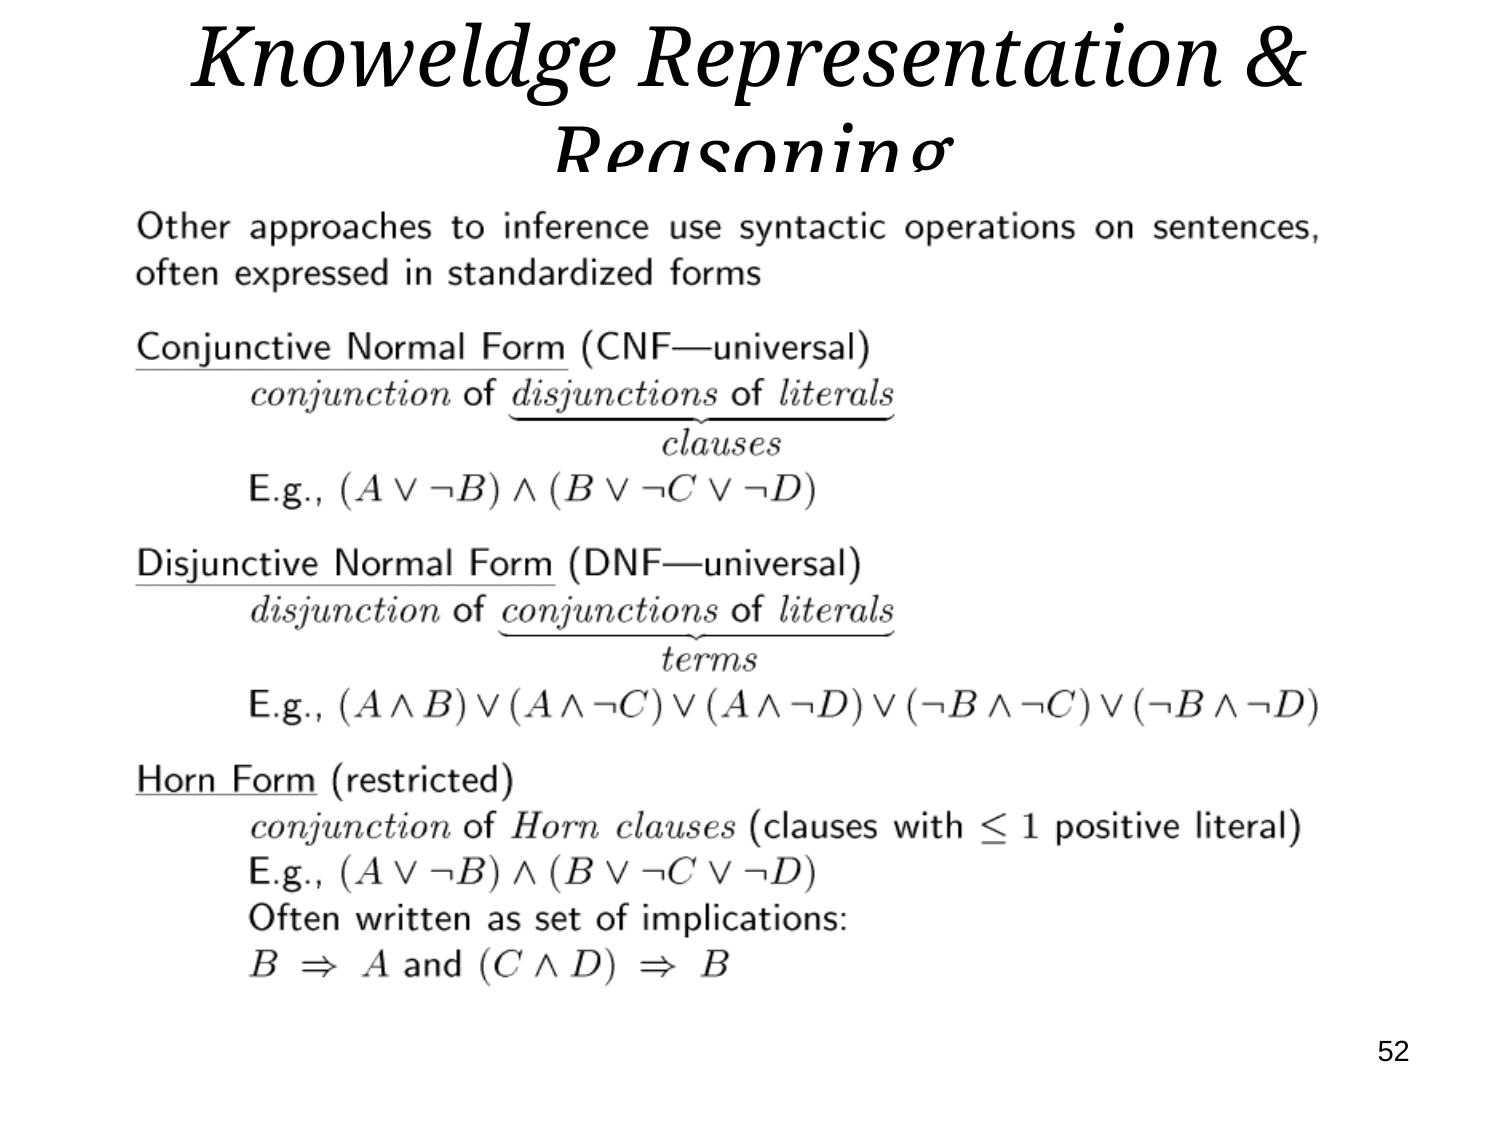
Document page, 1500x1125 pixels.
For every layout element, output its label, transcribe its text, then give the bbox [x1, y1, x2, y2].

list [74, 172, 1426, 1006]
title Knoweldge Representation & Reasoning [74, 44, 1426, 162]
slide_number 52 [1074, 1024, 1426, 1103]
